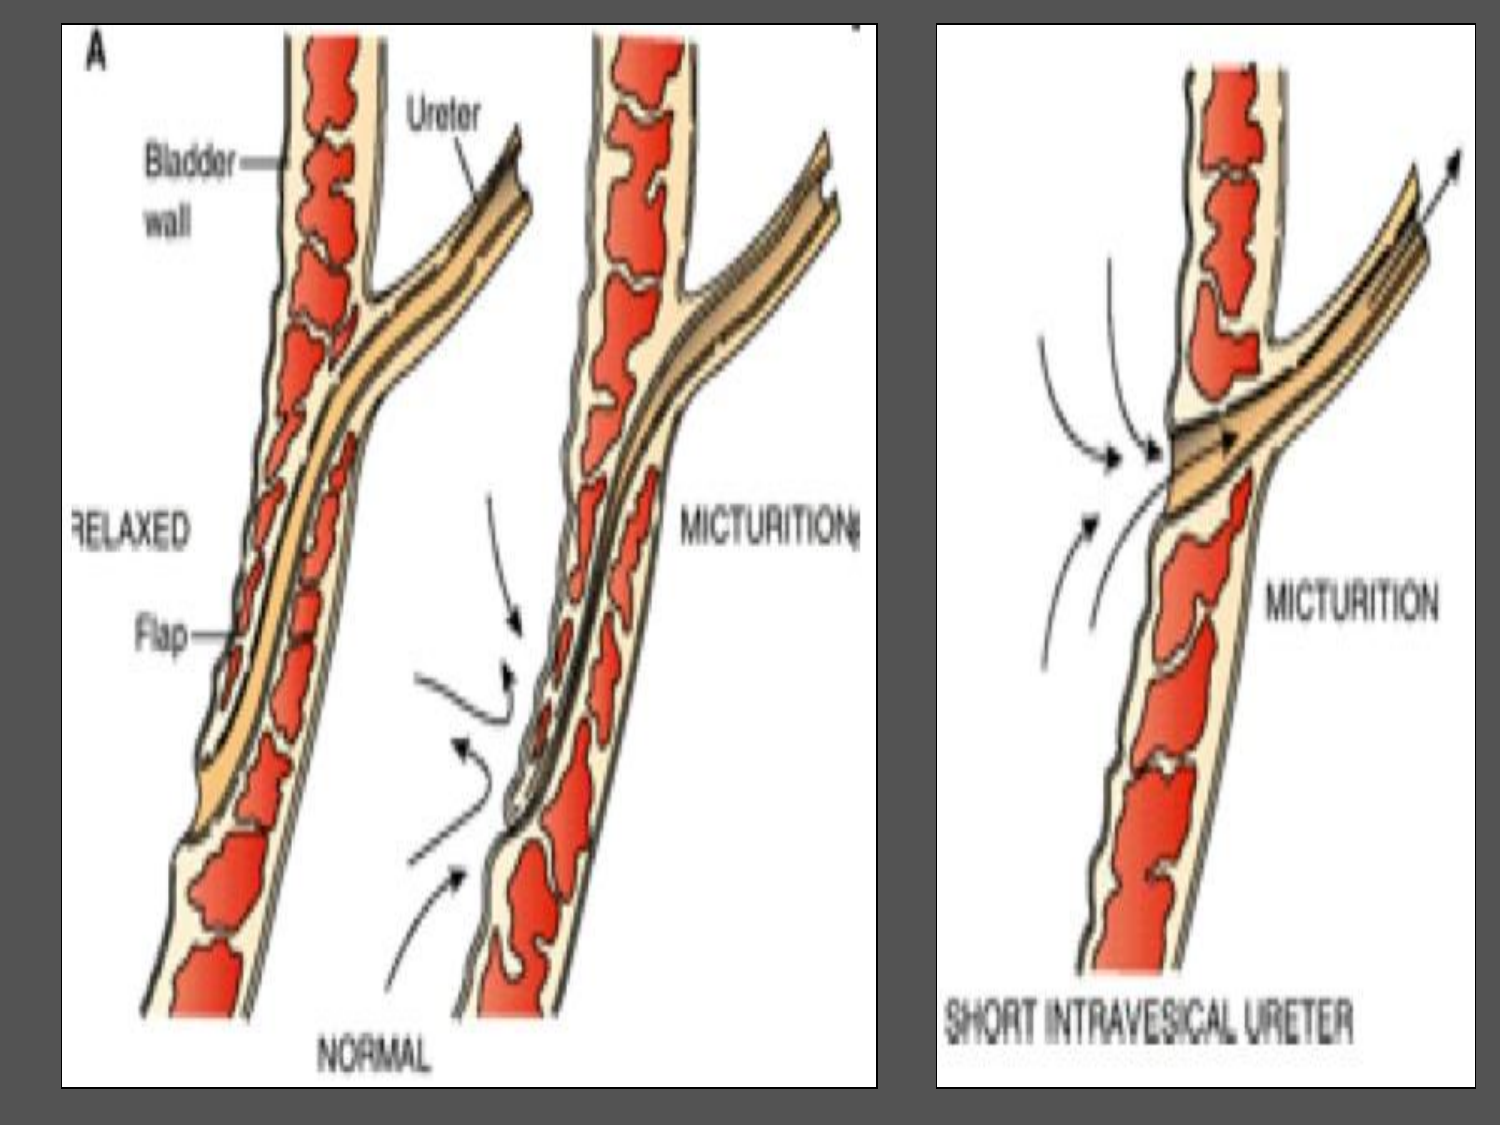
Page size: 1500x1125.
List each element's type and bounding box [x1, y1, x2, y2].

list [61, 24, 878, 1088]
picture [936, 24, 1476, 1088]
